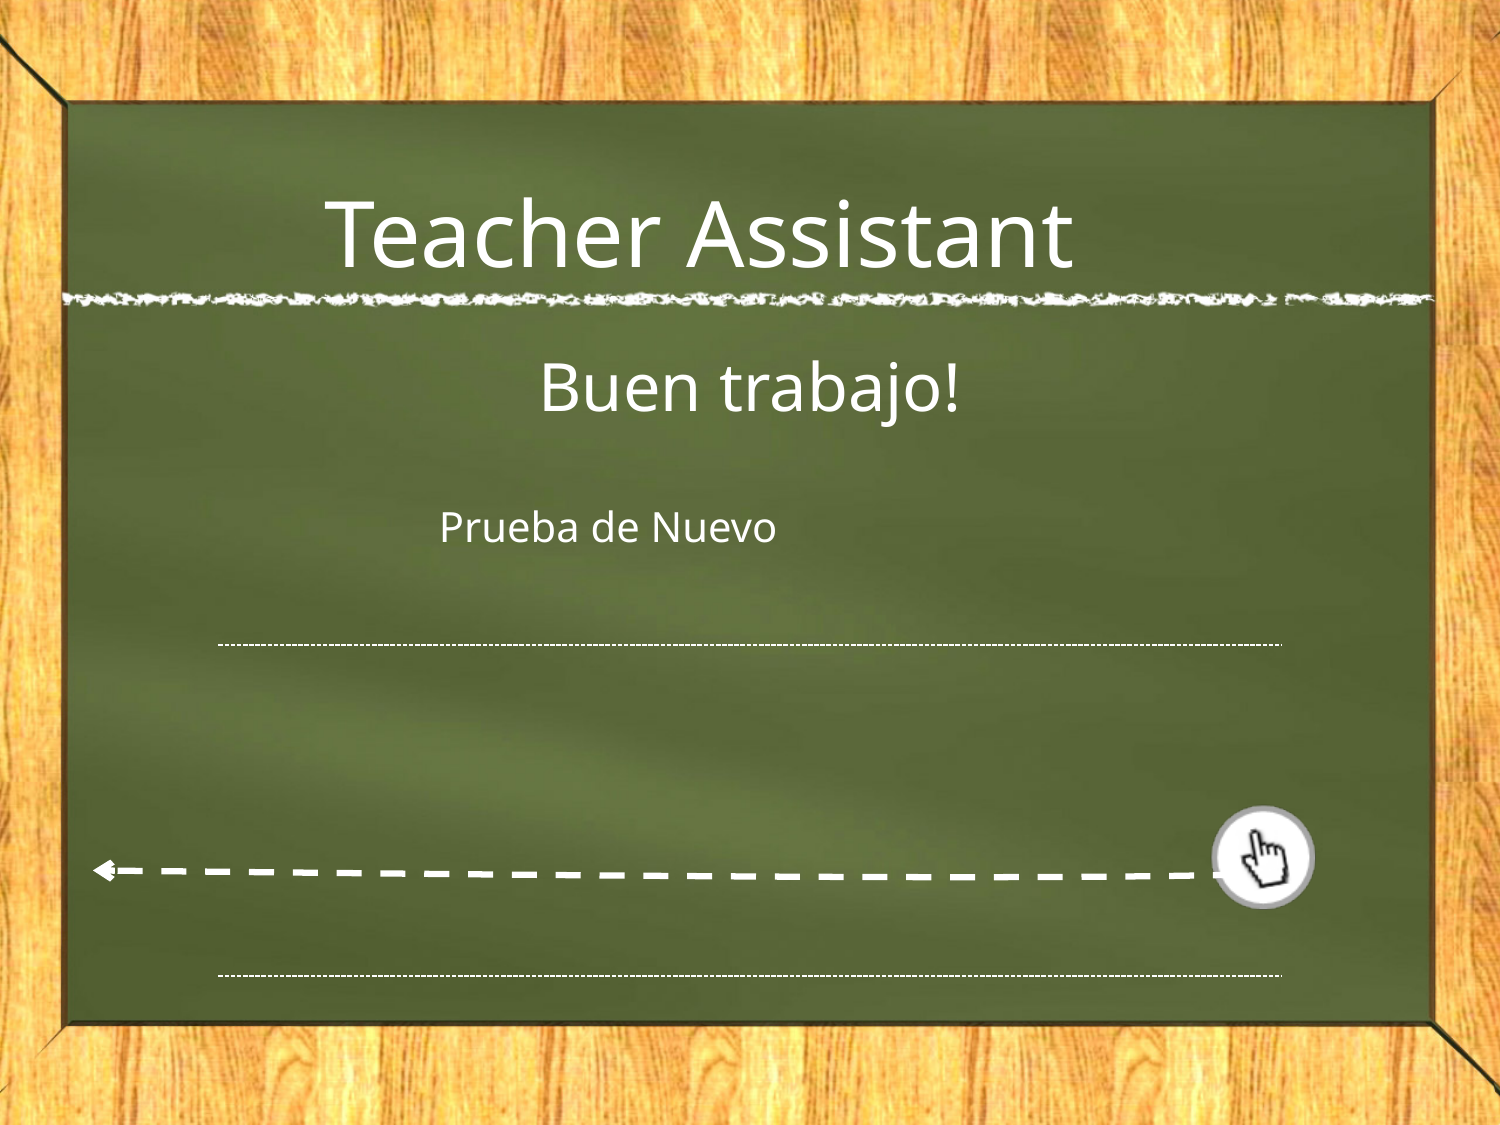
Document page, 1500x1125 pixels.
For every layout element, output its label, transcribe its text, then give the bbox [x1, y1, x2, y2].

text_box [92, 863, 1169, 878]
picture [0, 0, 1500, 1125]
title Teacher Assistant [112, 137, 1288, 326]
text_box Prueba de Nuevo [289, 493, 928, 559]
list Buen trabajo! [112, 337, 1388, 457]
